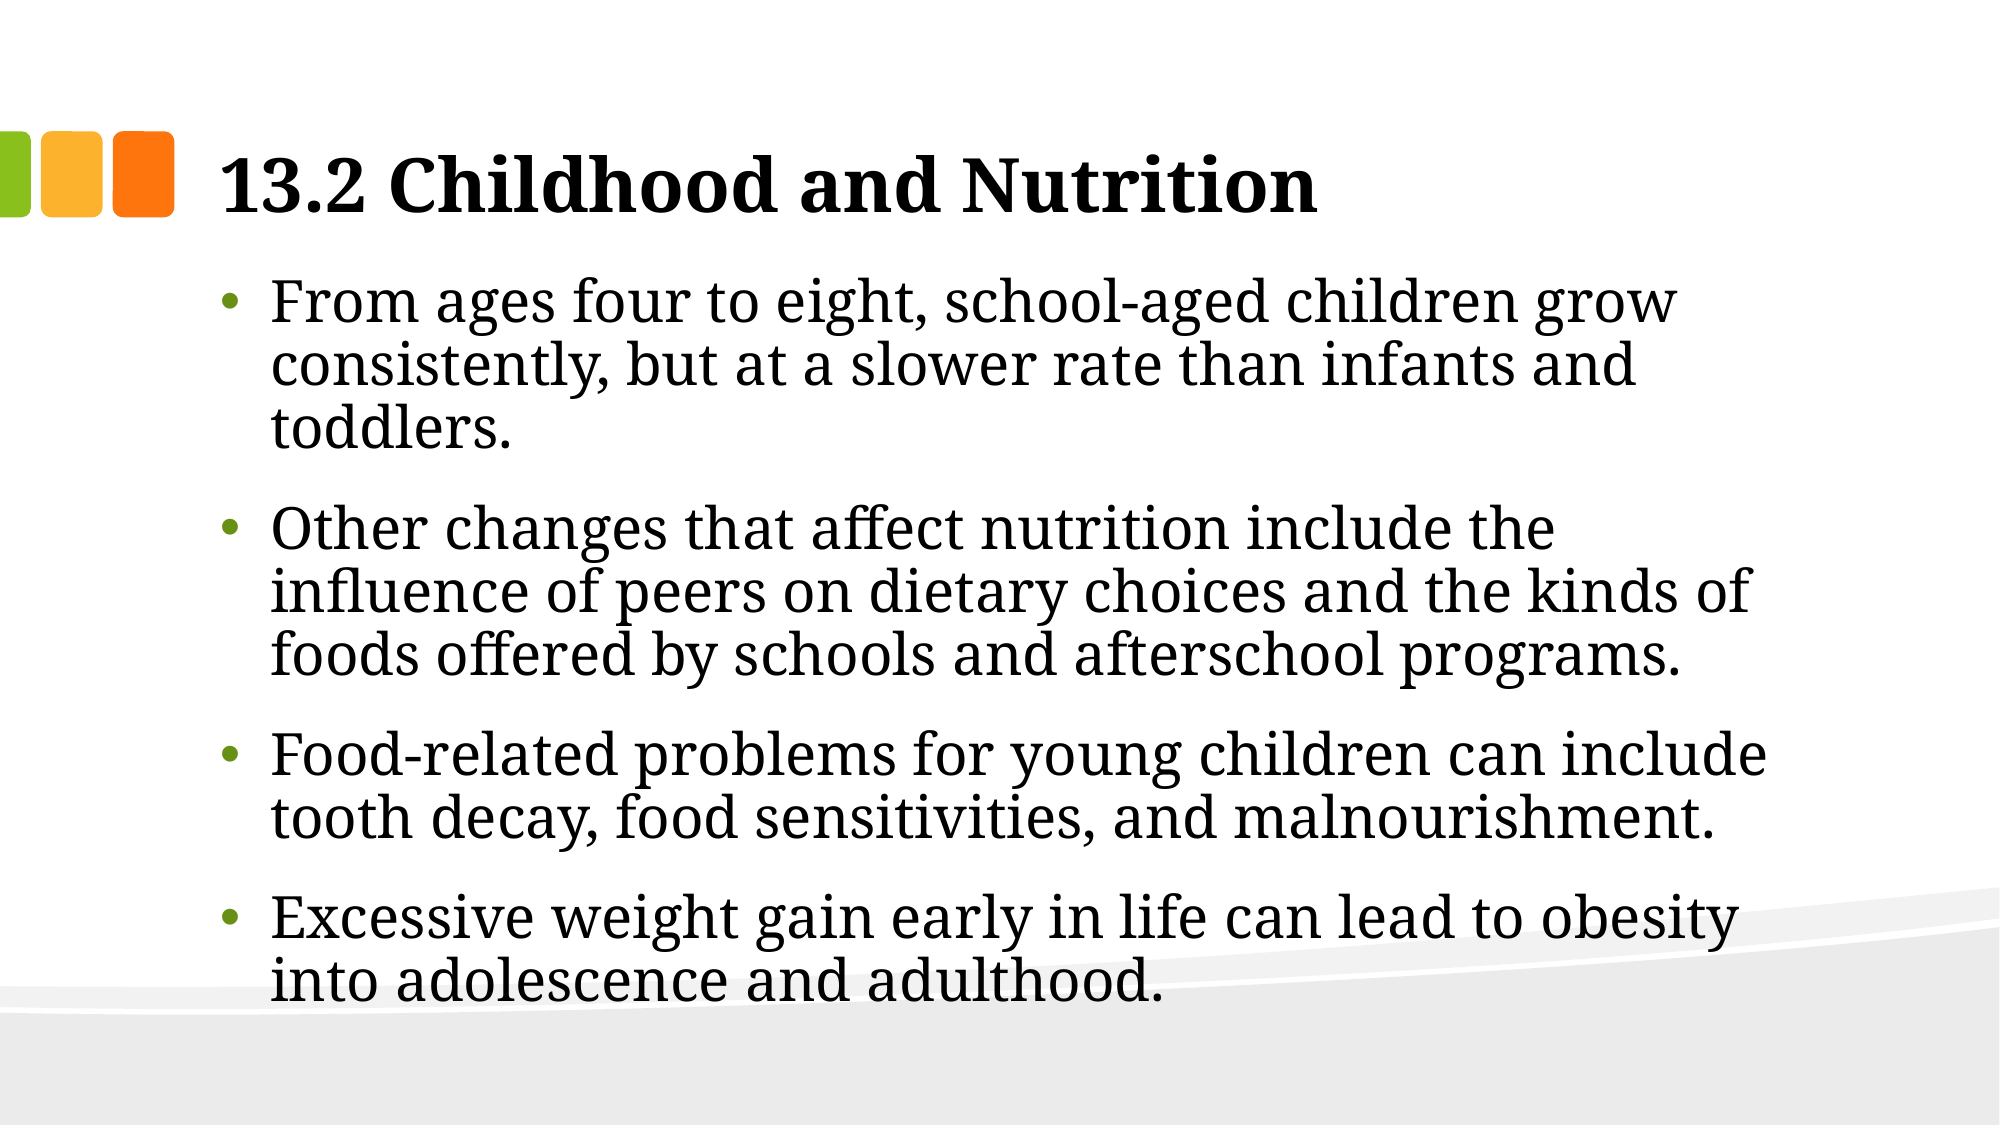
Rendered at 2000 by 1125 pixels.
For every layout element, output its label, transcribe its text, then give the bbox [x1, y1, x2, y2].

title 13.2 Childhood and Nutrition [199, 24, 1800, 238]
list From ages four to eight, school-aged children grow consistently, but at a slower rate than infants and toddlers. Other changes that affect nutrition include the influence of peers on dietary choices and the kinds of foods offered by schools and afterschool programs. Food-related problems for young children can include tooth decay, food sensitivities, and malnourishment. Excessive weight gain early in life can lead to obesity into adolescence and adulthood. [199, 262, 1800, 1013]
